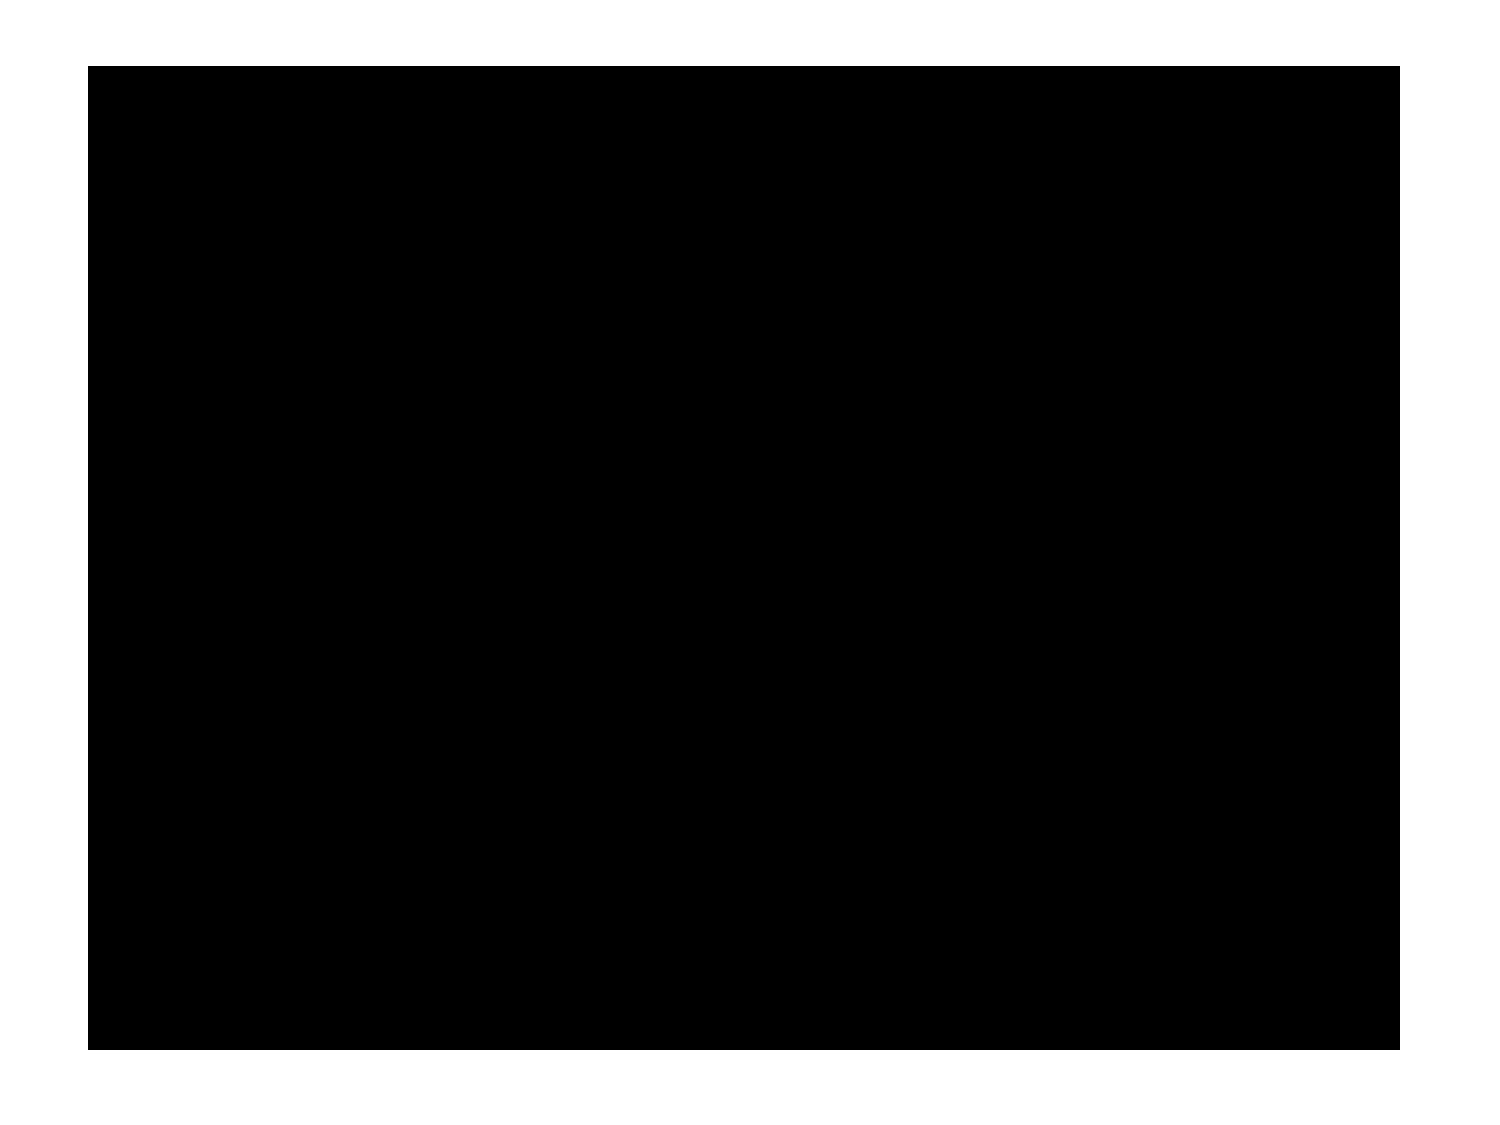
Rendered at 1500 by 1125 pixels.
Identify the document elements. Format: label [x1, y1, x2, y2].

text_box [87, 65, 1401, 1051]
